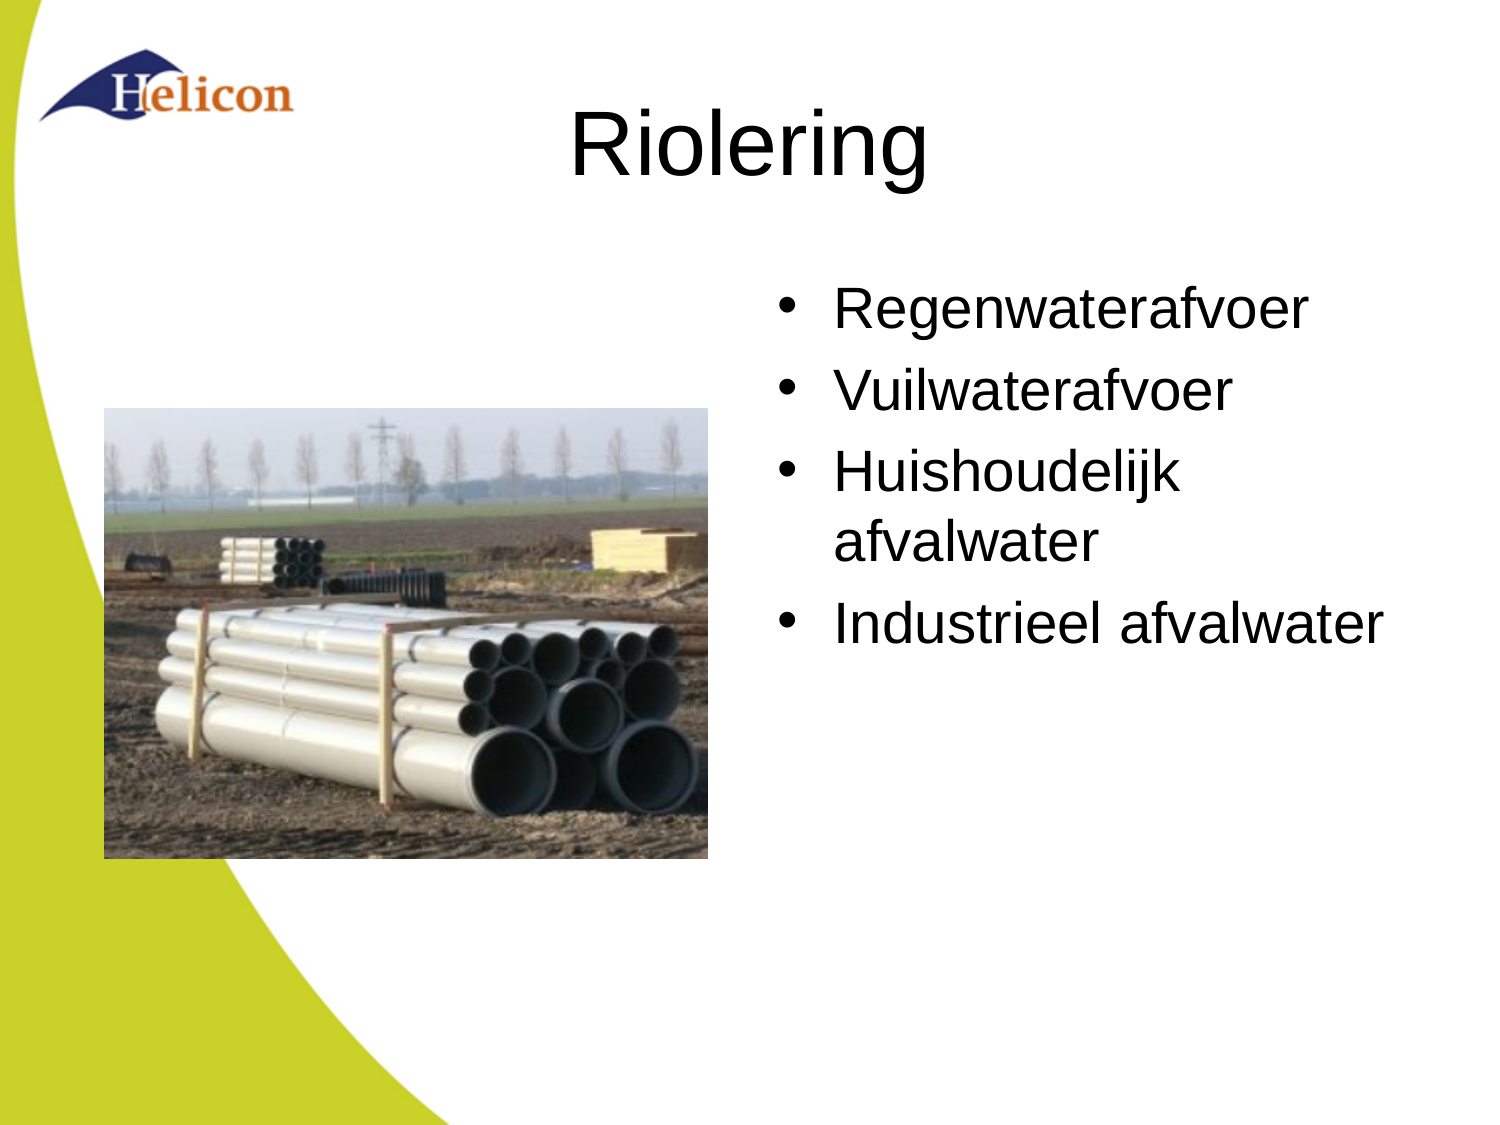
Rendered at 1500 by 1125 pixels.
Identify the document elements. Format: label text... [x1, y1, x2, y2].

title Riolering [75, 45, 1425, 233]
list Regenwaterafvoer Vuilwaterafvoer Huishoudelijk afvalwater Industrieel afvalwater [762, 262, 1425, 1005]
picture [0, 0, 1500, 1125]
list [104, 408, 709, 859]
